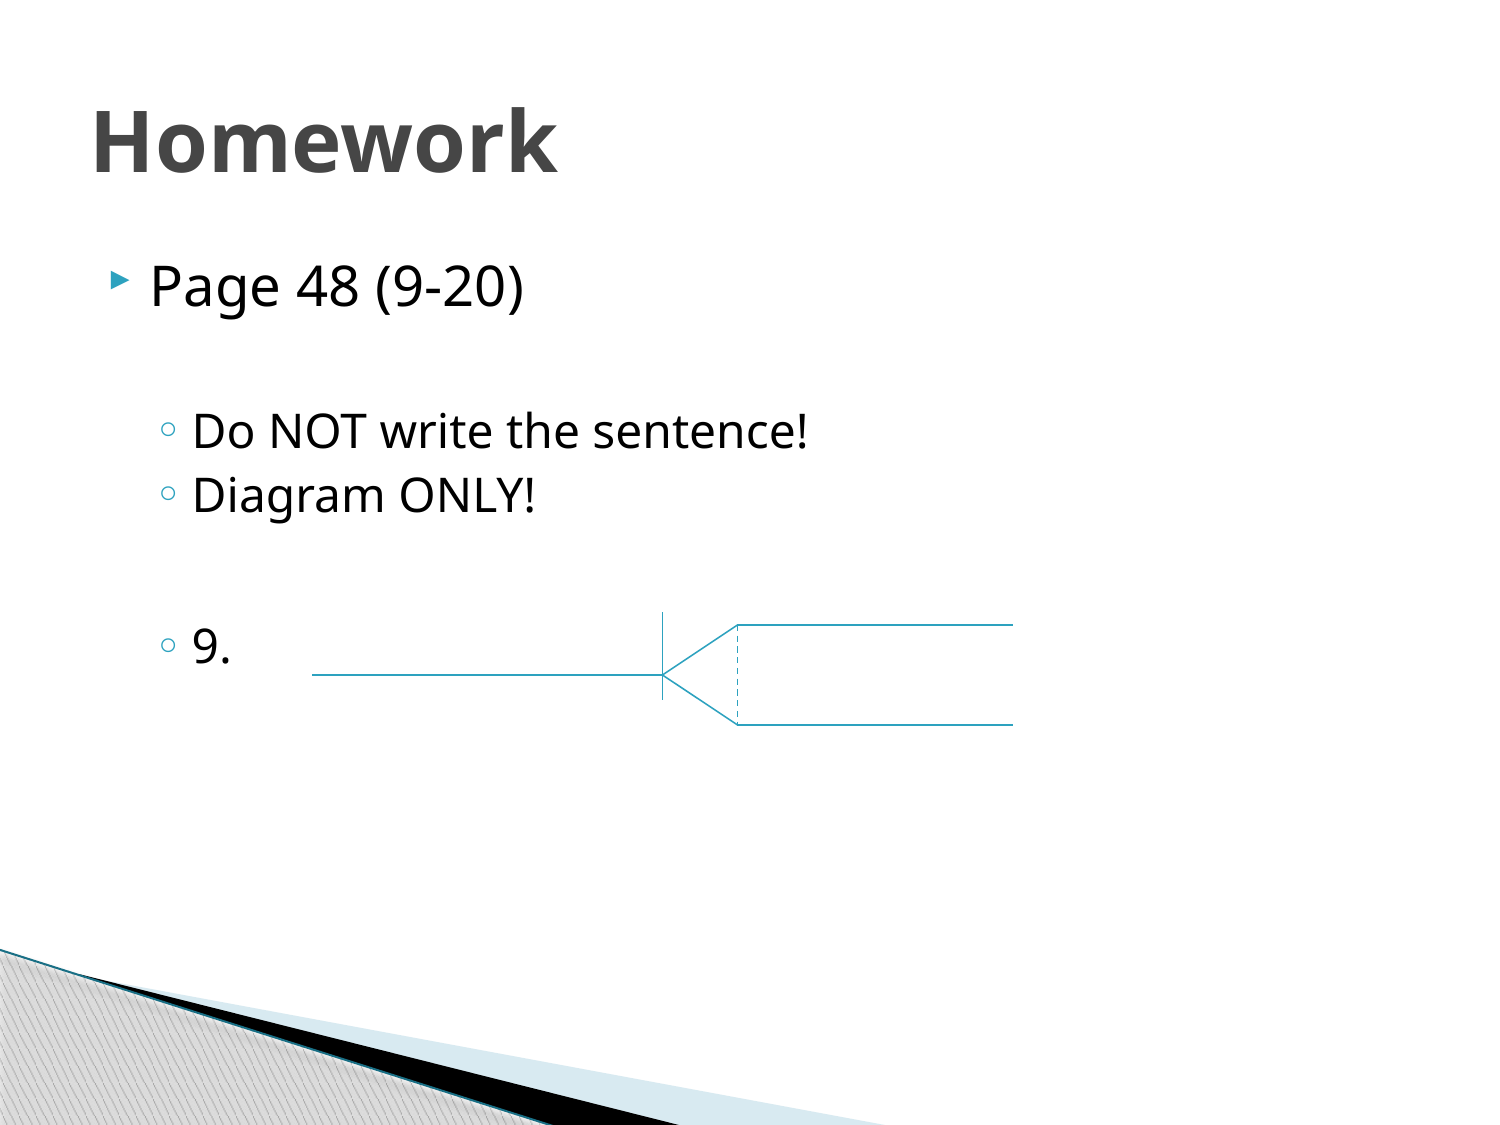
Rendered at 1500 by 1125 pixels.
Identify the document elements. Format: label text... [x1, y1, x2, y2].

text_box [312, 612, 1013, 726]
list Page 48 (9-20) Do NOT write the sentence! Diagram ONLY! 9. [75, 243, 1425, 986]
title Homework [75, 45, 1425, 233]
